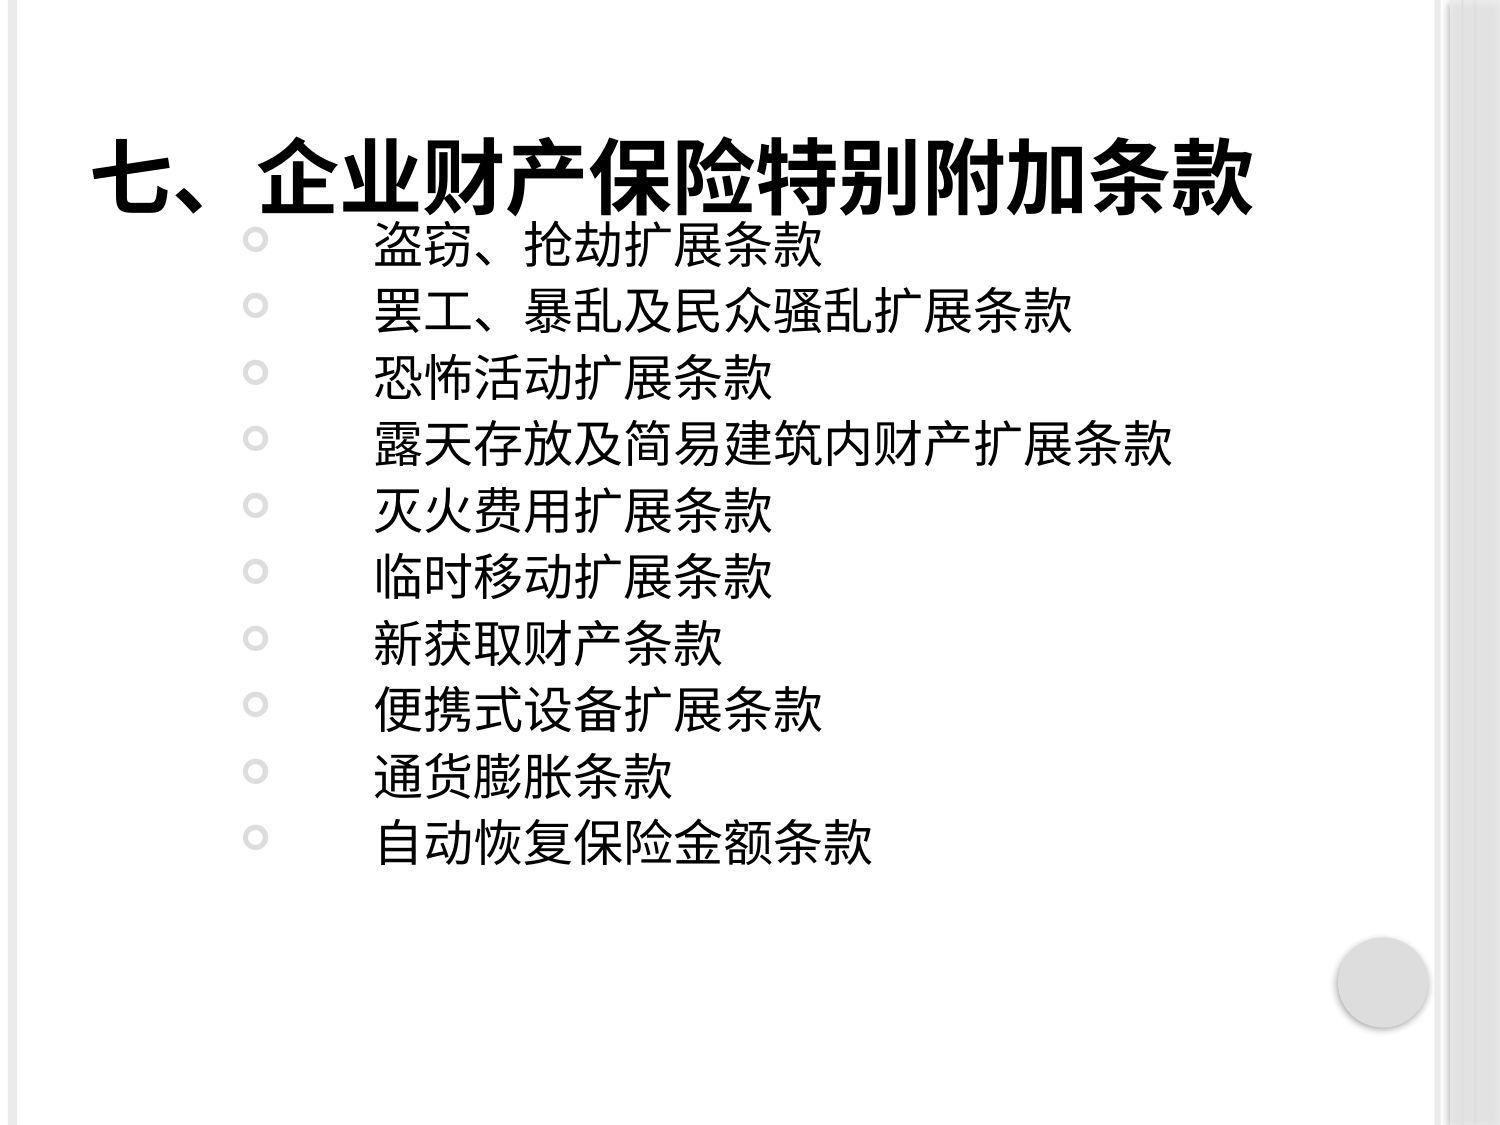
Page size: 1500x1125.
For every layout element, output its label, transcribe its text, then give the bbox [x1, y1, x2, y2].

list 盗窃、抢劫扩展条款 罢工、暴乱及民众骚乱扩展条款 恐怖活动扩展条款 露天存放及简易建筑内财产扩展条款 灭火费用扩展条款 临时移动扩展条款 新获取财产条款 便携式设备扩展条款 通货膨胀条款 自动恢复保险金额条款 [224, 212, 1500, 1125]
title 七、企业财产保险特别附加条款 [75, 45, 1300, 233]
